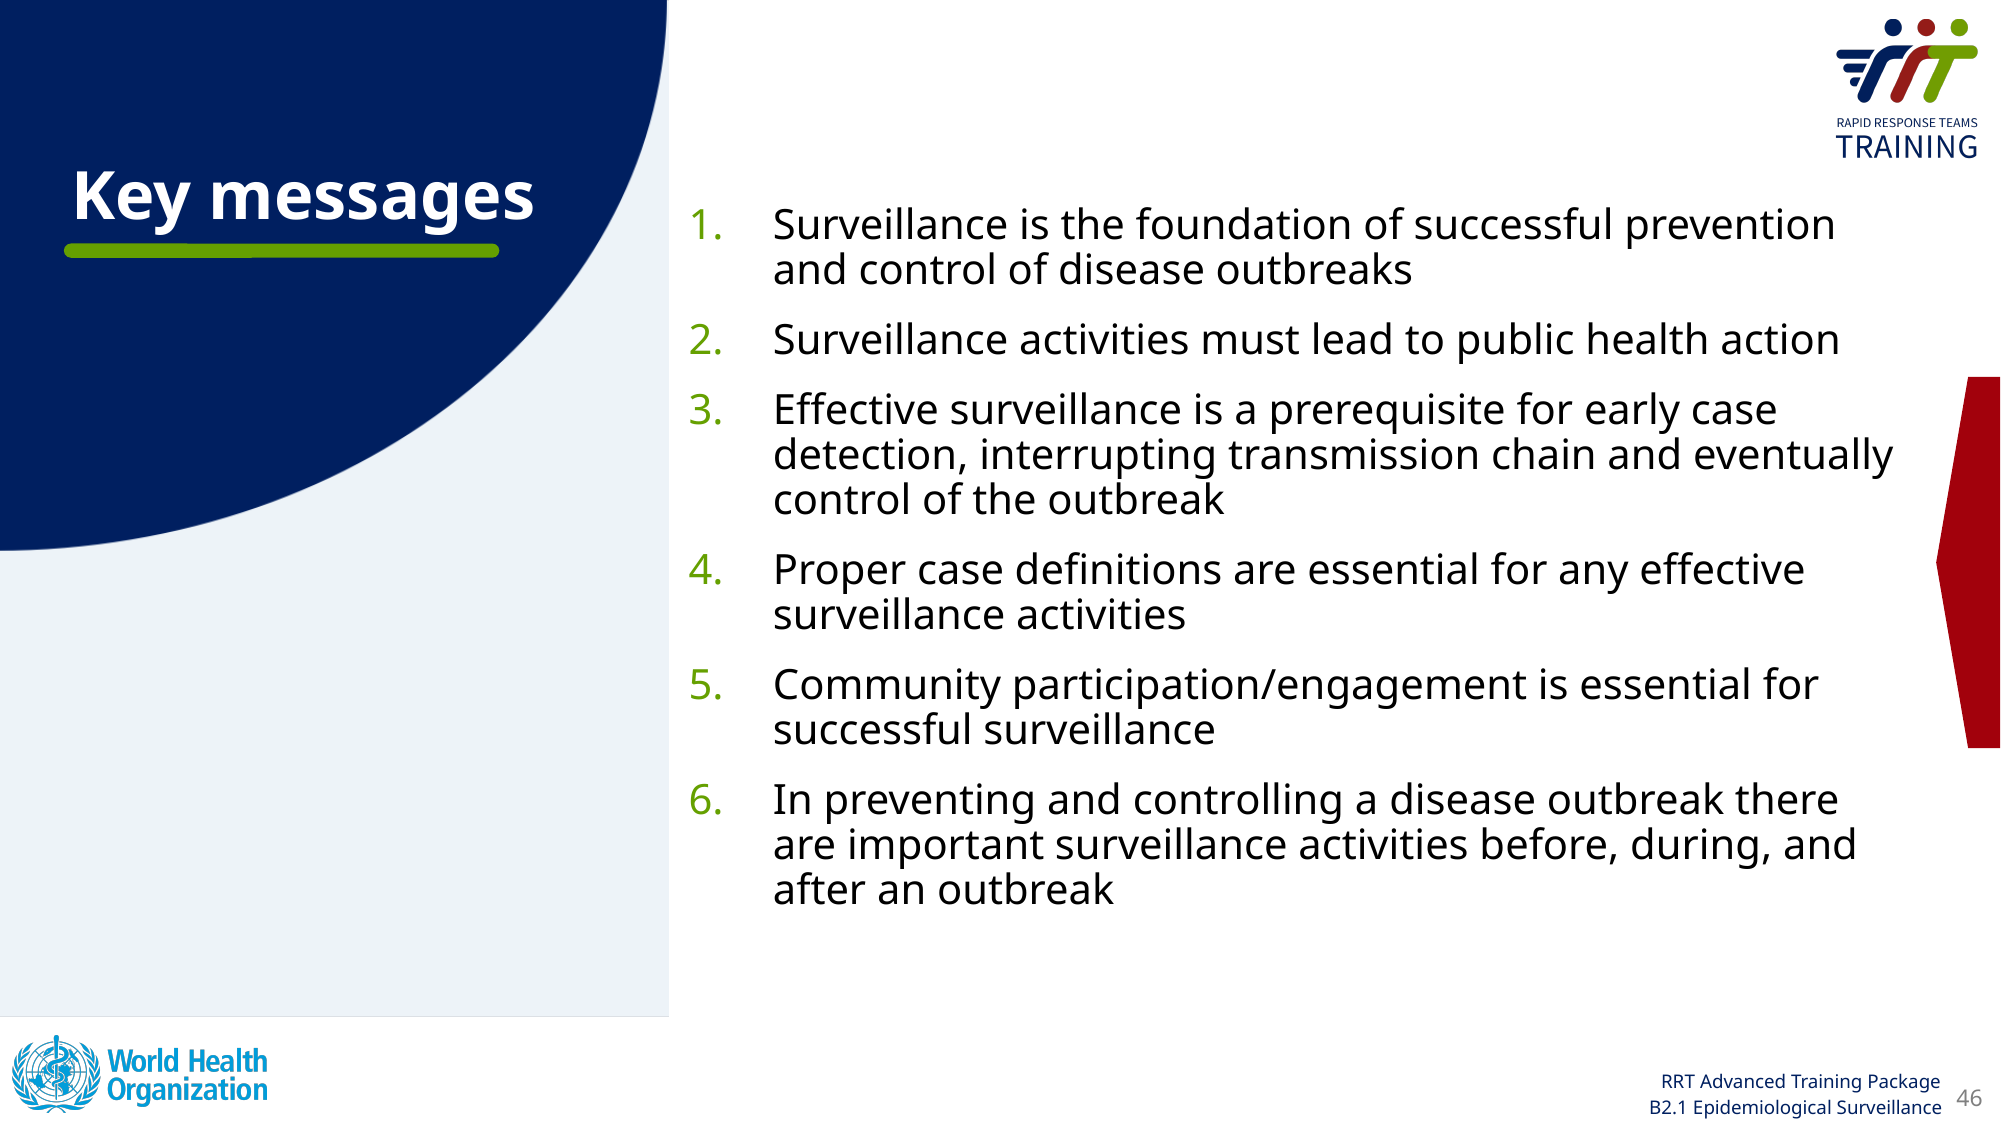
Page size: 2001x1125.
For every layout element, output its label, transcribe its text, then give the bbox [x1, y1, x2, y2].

picture [12, 1035, 267, 1113]
title Key messages [63, 137, 600, 259]
picture [58, 1050, 64, 1058]
picture [1835, 19, 1978, 167]
list Surveillance is the foundation of successful prevention and control of disease outbreaks Surveillance activities must lead to public health action Effective surveillance is a prerequisite for early case detection, interrupting transmission chain and eventually control of the outbreak Proper case definitions are essential for any effective surveillance activities Community participation/engagement is essential for successful surveillance In preventing and controlling a disease outbreak there are important surveillance activities before, during, and after an outbreak [680, 195, 1917, 1107]
picture [0, 0, 669, 1018]
picture [12, 1083, 48, 1113]
